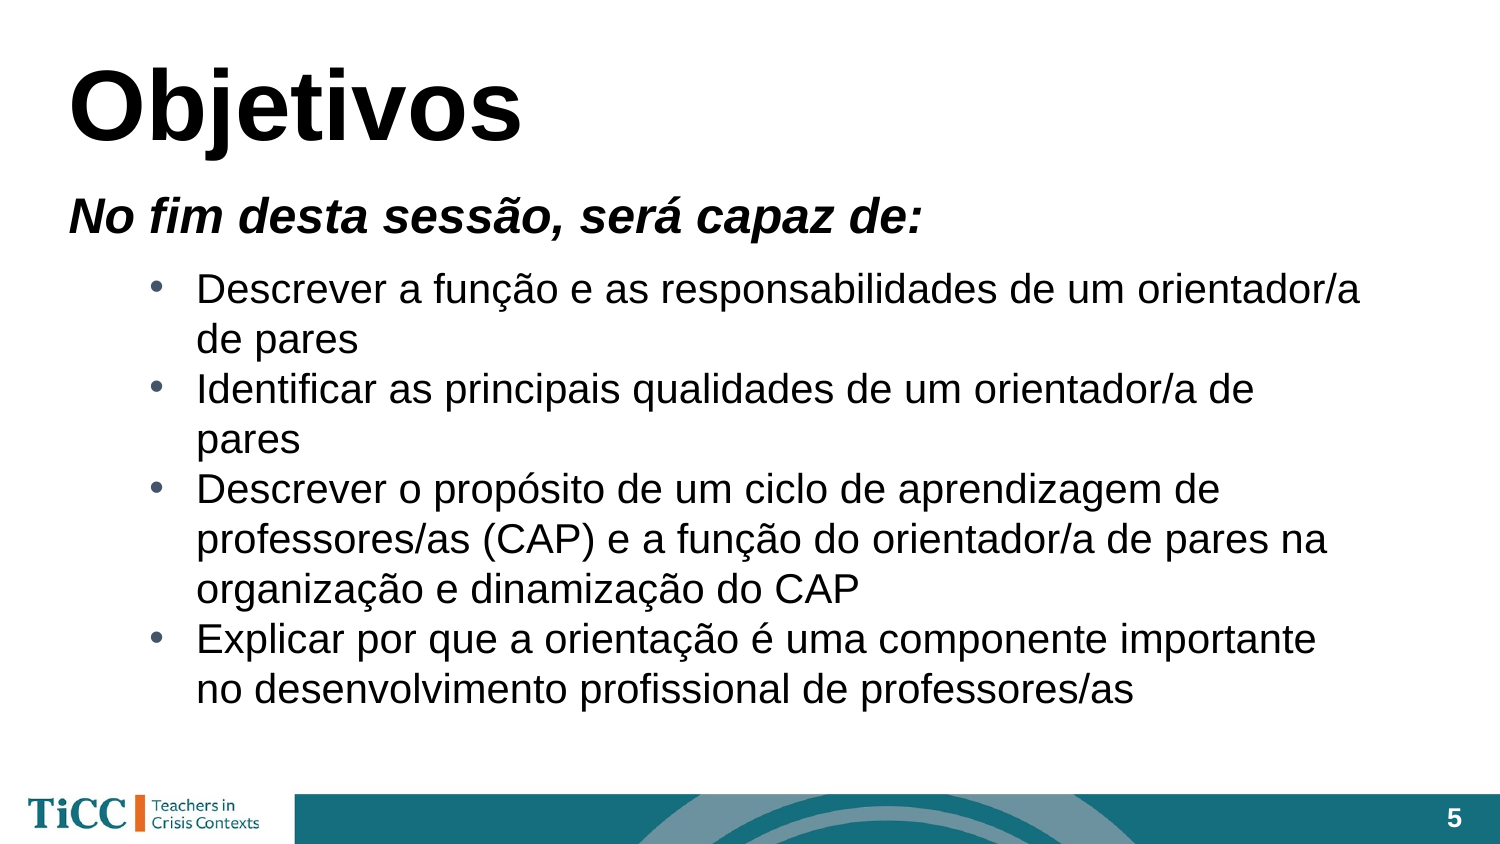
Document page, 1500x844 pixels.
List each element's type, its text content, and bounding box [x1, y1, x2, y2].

picture [0, 0, 1500, 844]
text_box No fim desta sessão, será capaz de: [53, 175, 1336, 252]
list Descrever a função e as responsabilidades de um orientador/a de pares Identificar as principais qualidades de um orientador/a de pares Descrever o propósito de um ciclo de aprendizagem de professores/as (CAP) e a função do orientador/a de pares na organização e dinamização do CAP Explicar por que a orientação é uma componente importante no desenvolvimento profissional de professores/as [134, 246, 1376, 759]
slide_number ‹#› [1387, 784, 1478, 844]
title Objetivos [53, 0, 1404, 176]
